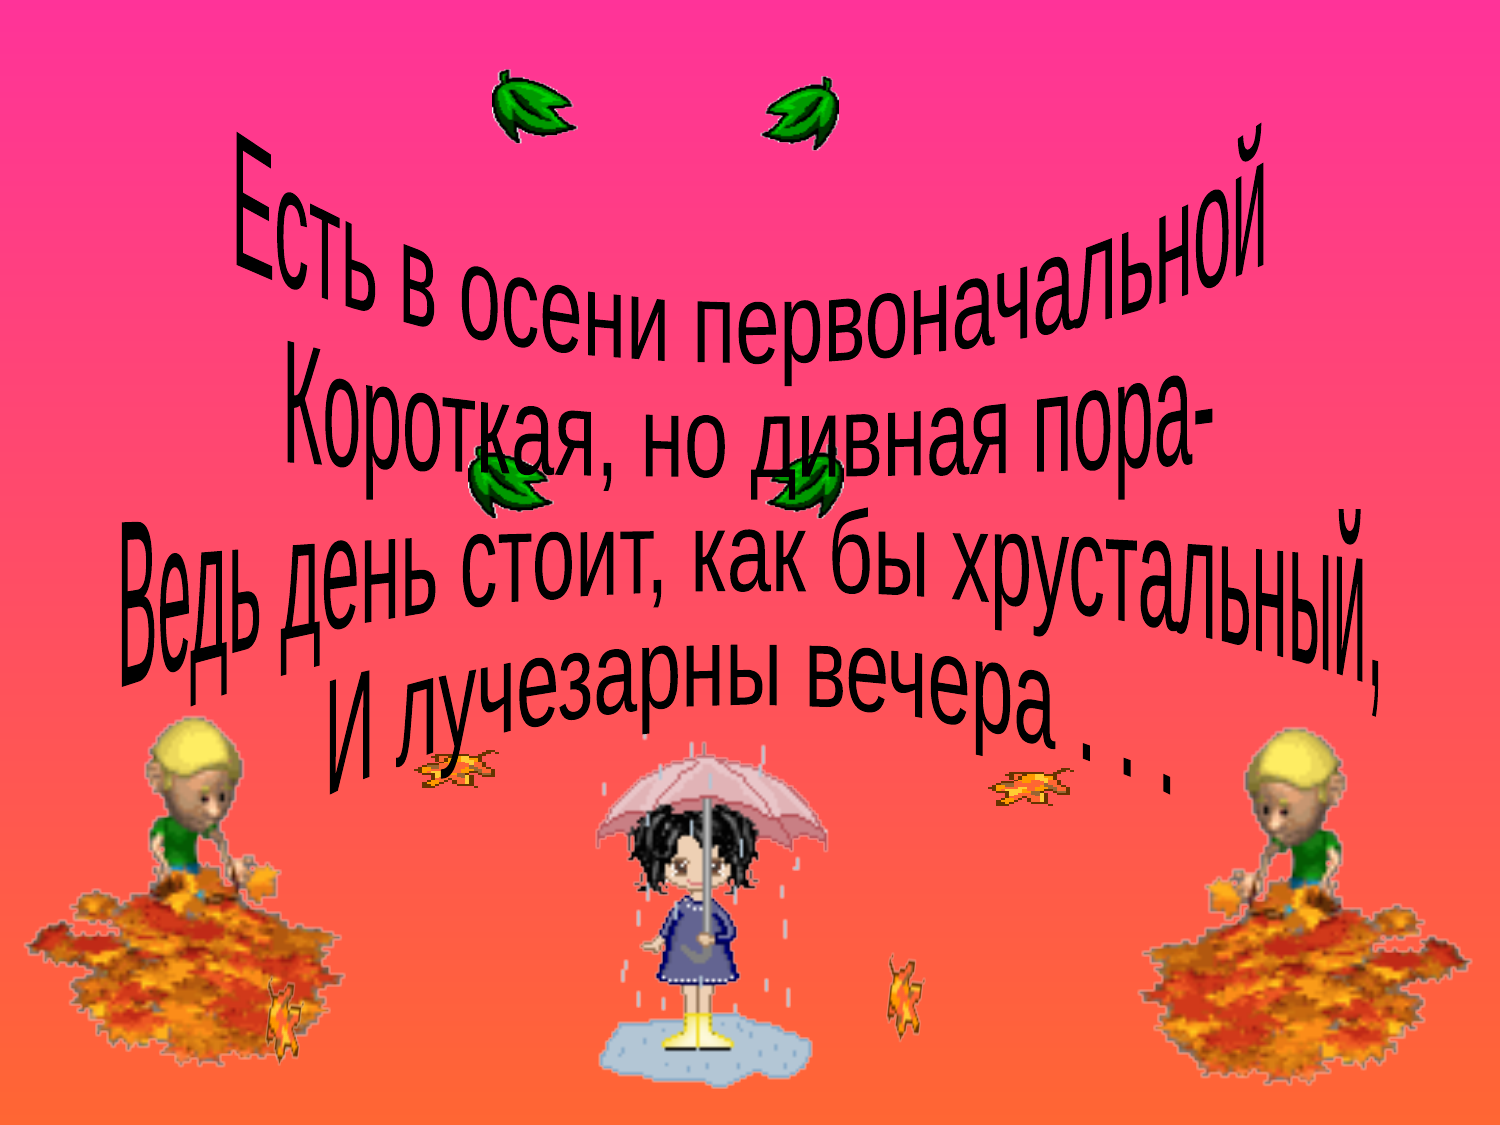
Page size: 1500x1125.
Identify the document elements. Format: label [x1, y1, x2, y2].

picture [58, 409, 1337, 528]
picture [52, 34, 1360, 161]
picture [0, 702, 844, 1125]
picture [880, 714, 1500, 1125]
